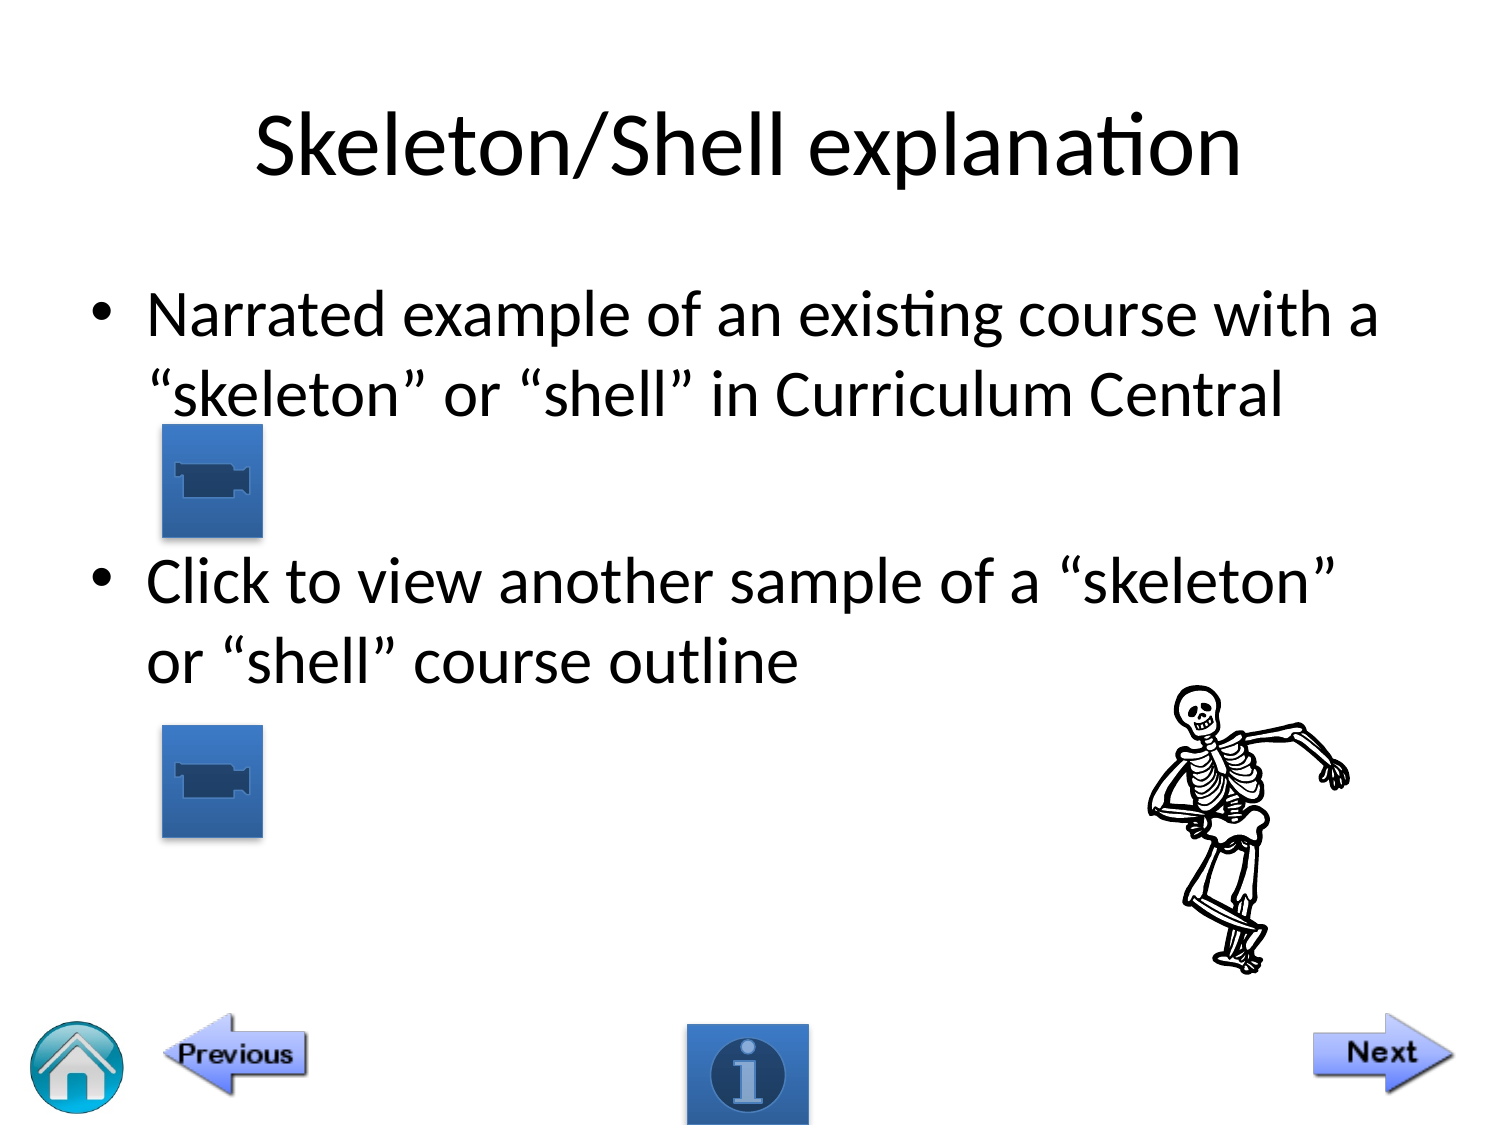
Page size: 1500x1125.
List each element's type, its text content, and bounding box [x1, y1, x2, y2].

text_box [162, 725, 263, 838]
picture [1312, 1012, 1460, 1100]
text_box [687, 1024, 809, 1125]
picture [1146, 683, 1351, 976]
title Skeleton/Shell explanation [75, 45, 1425, 233]
picture [162, 1012, 313, 1102]
text_box [162, 424, 263, 538]
list Narrated example of an existing course with a “skeleton” or “shell” in Curriculum Central Click to view another sample of a “skeleton” or “shell” course outline [75, 262, 1425, 1005]
picture [24, 1014, 129, 1118]
